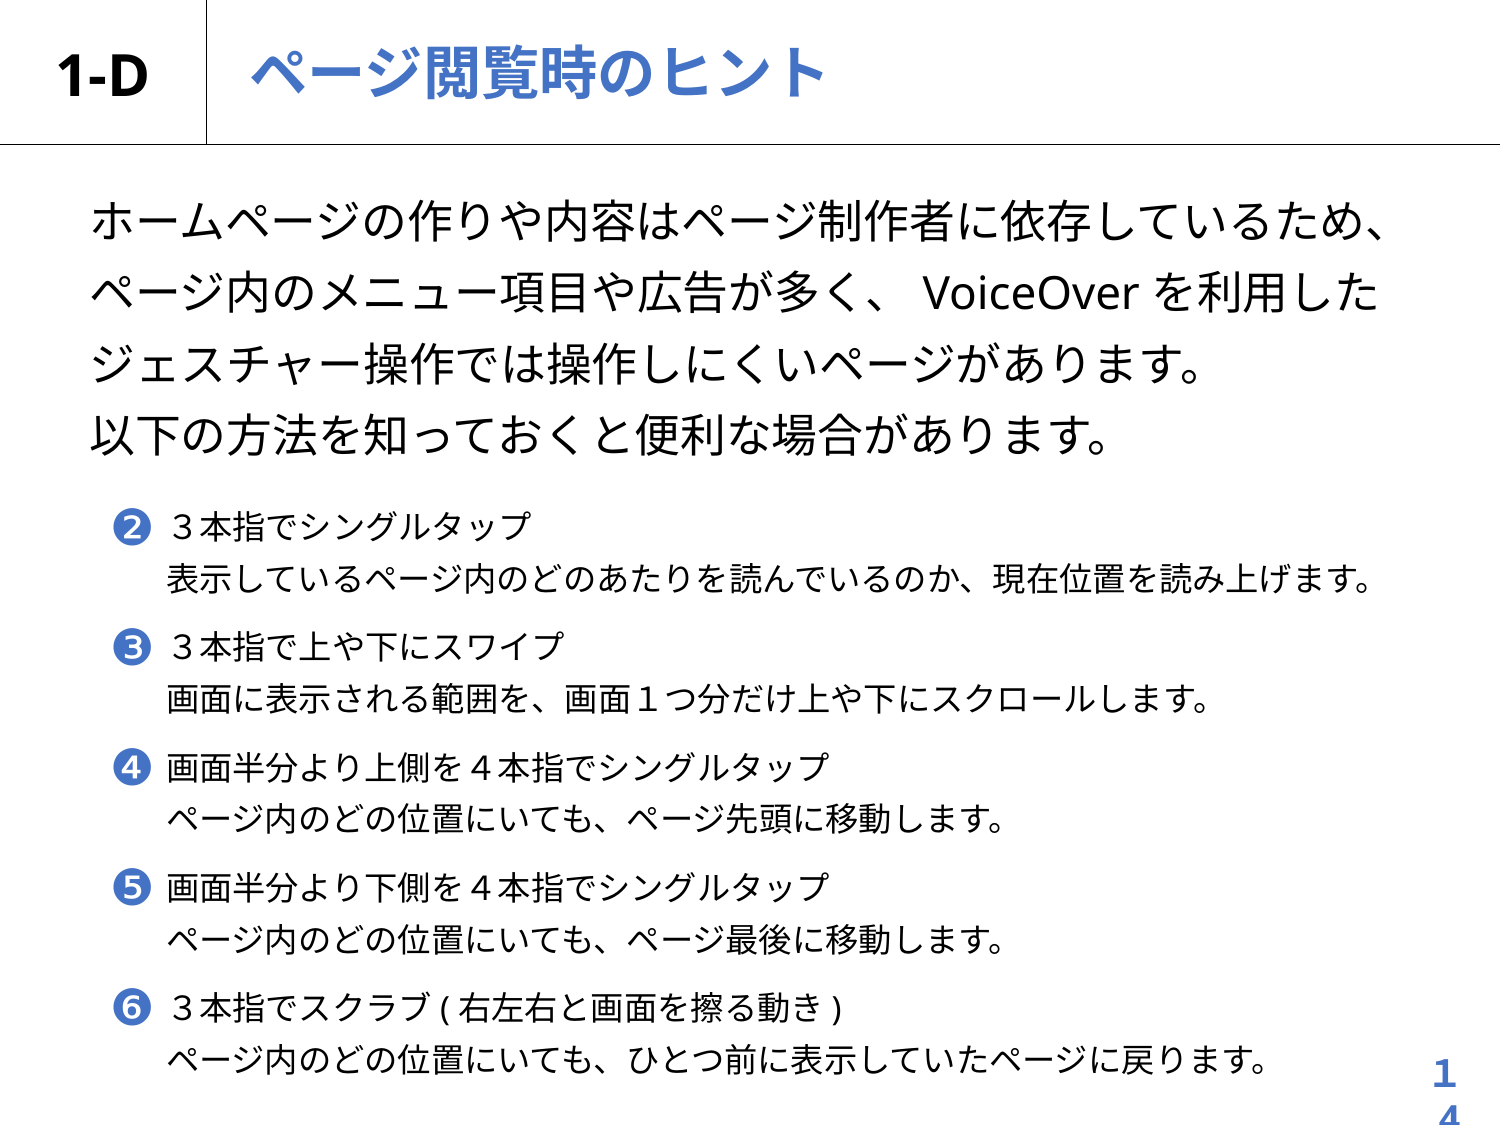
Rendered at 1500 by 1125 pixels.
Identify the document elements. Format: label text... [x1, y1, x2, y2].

text_box ホームページの作りや内容はページ制作者に依存しているため、ページ内のメニュー項目や広告が多く、VoiceOverを利用したジェスチャー操作では操作しにくいページがあります。 以下の方法を知っておくと便利な場合があります。 [74, 168, 1426, 476]
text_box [91, 470, 1409, 1080]
text_box ページ閲覧時のヒント [230, 24, 1459, 119]
title 1-D [0, 0, 207, 147]
text_box １4 [1402, 1065, 1497, 1125]
